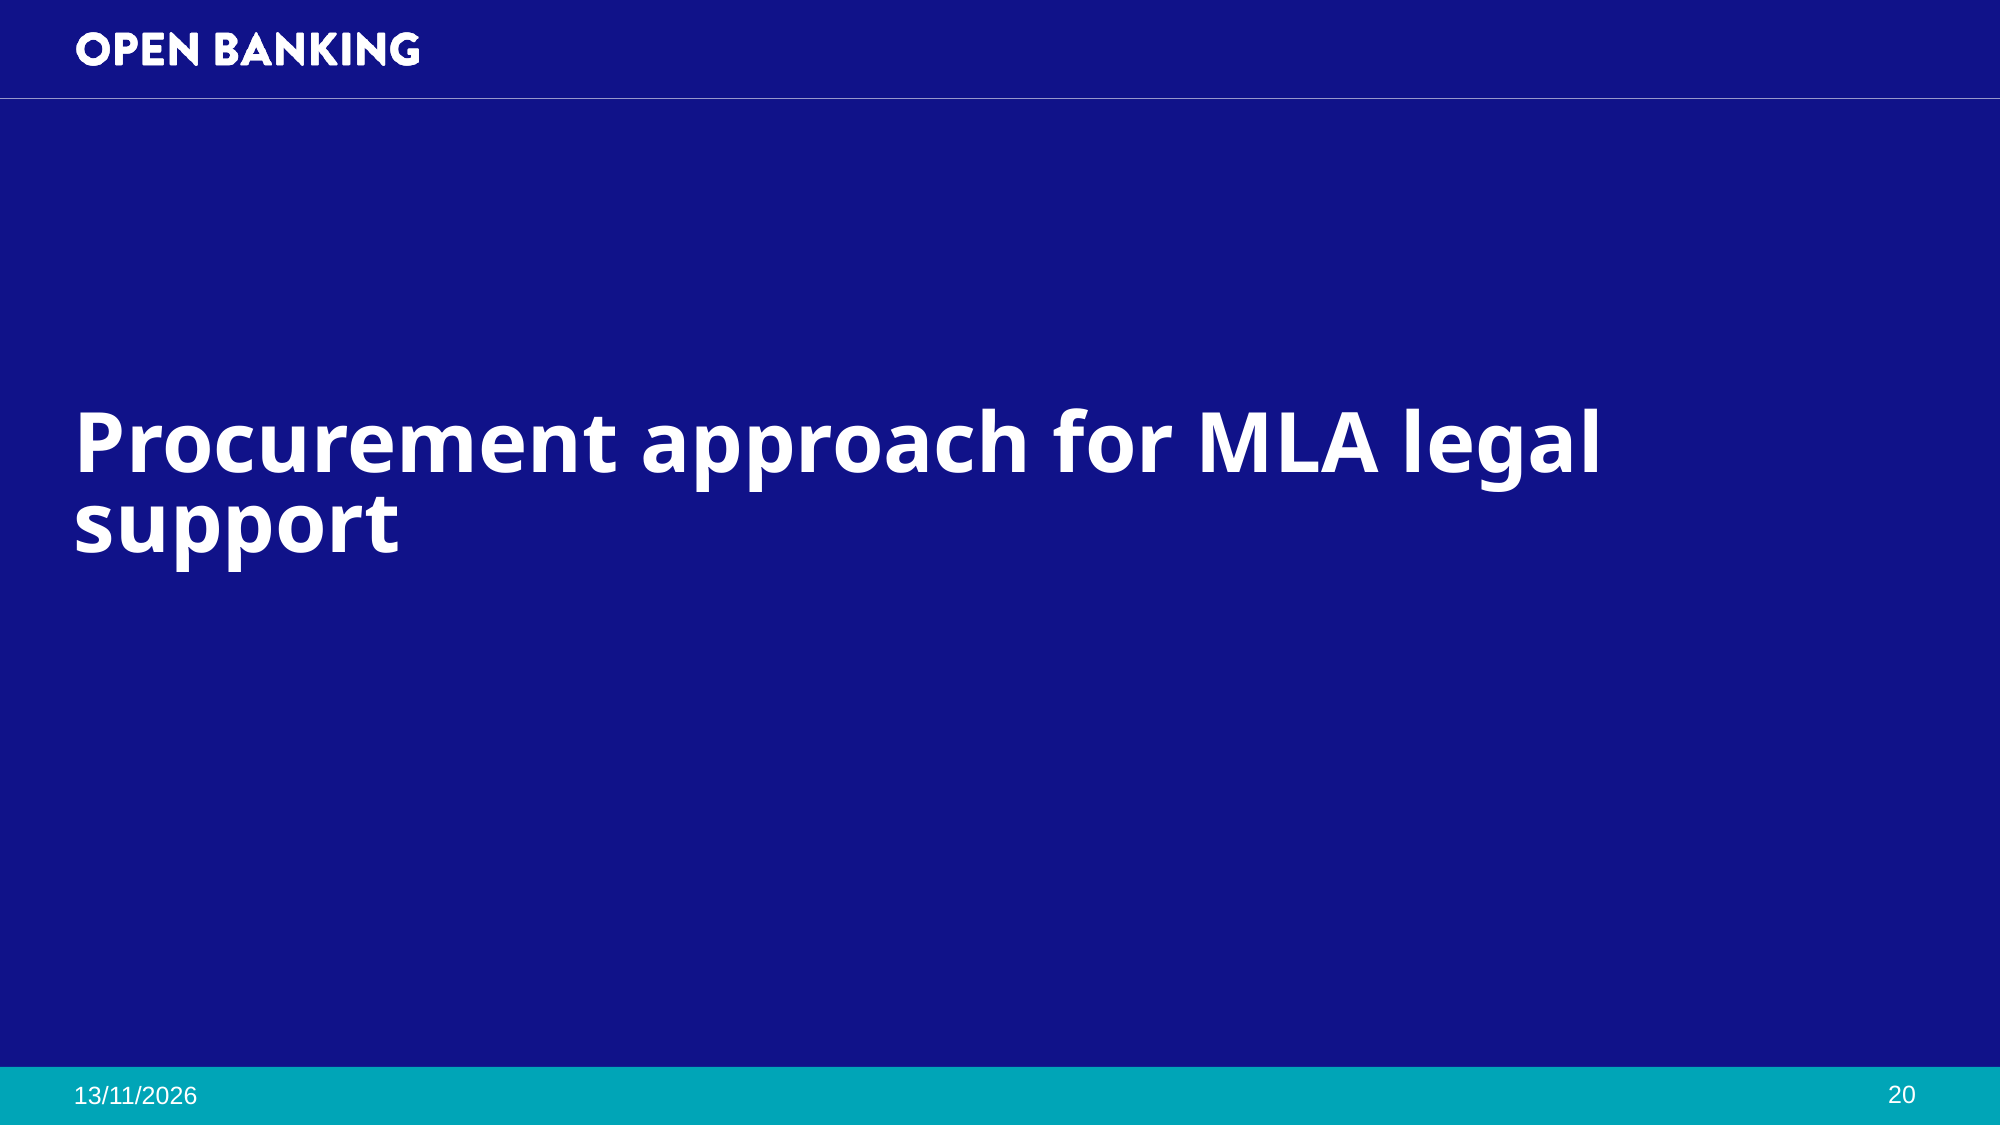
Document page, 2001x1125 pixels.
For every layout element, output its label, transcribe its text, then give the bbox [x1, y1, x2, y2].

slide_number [59, 1065, 509, 1125]
footer [662, 1064, 1338, 1124]
title Procurement approach for MLA legal support [59, 105, 1750, 576]
picture [43, 0, 452, 99]
slide_number 20 [1412, 1064, 1932, 1124]
